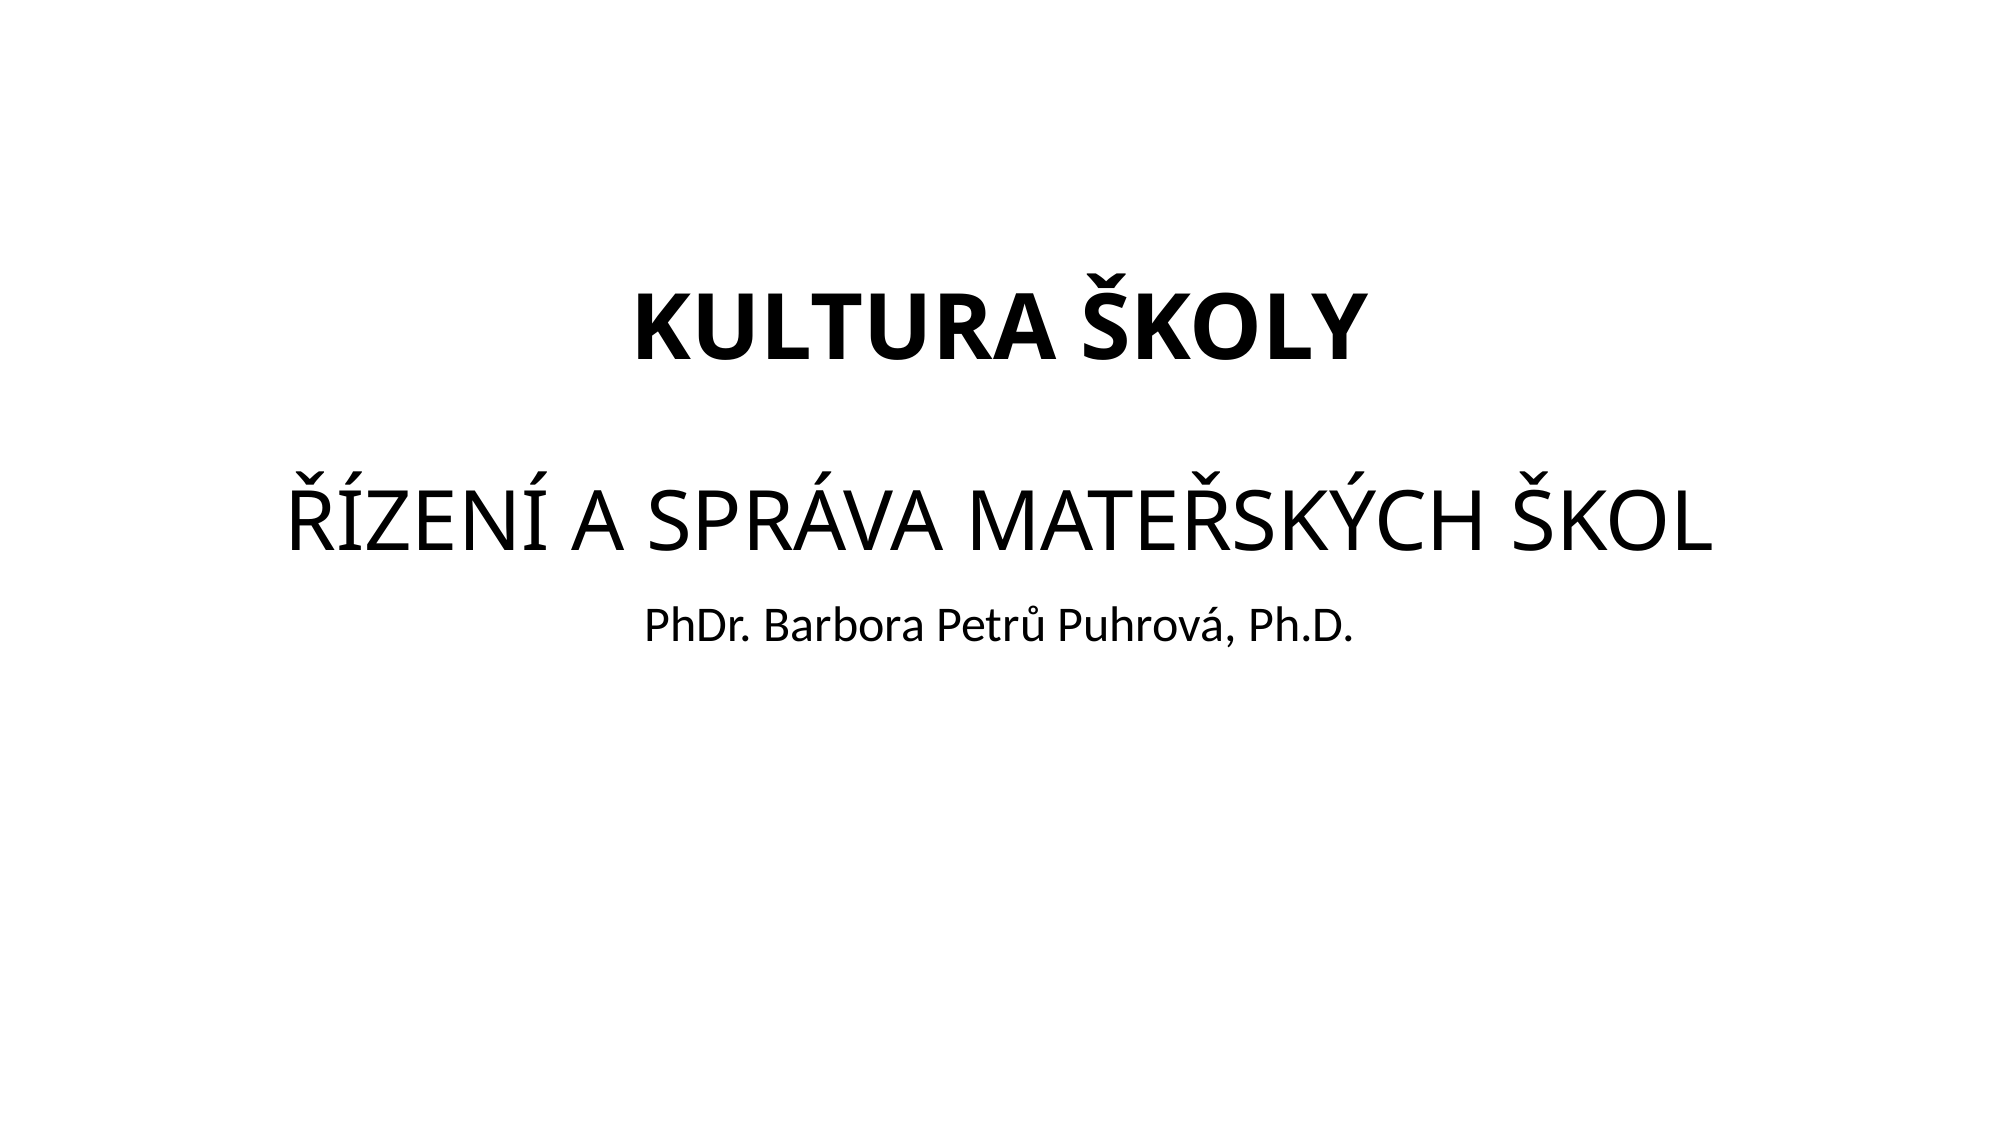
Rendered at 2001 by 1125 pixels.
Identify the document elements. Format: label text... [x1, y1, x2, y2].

subtitle PhDr. Barbora Petrů Puhrová, Ph.D. [249, 590, 1750, 863]
title KULTURA ŠKOLY ŘÍZENÍ A SPRÁVA MATEŘSKÝCH ŠKOL [249, 184, 1750, 576]
